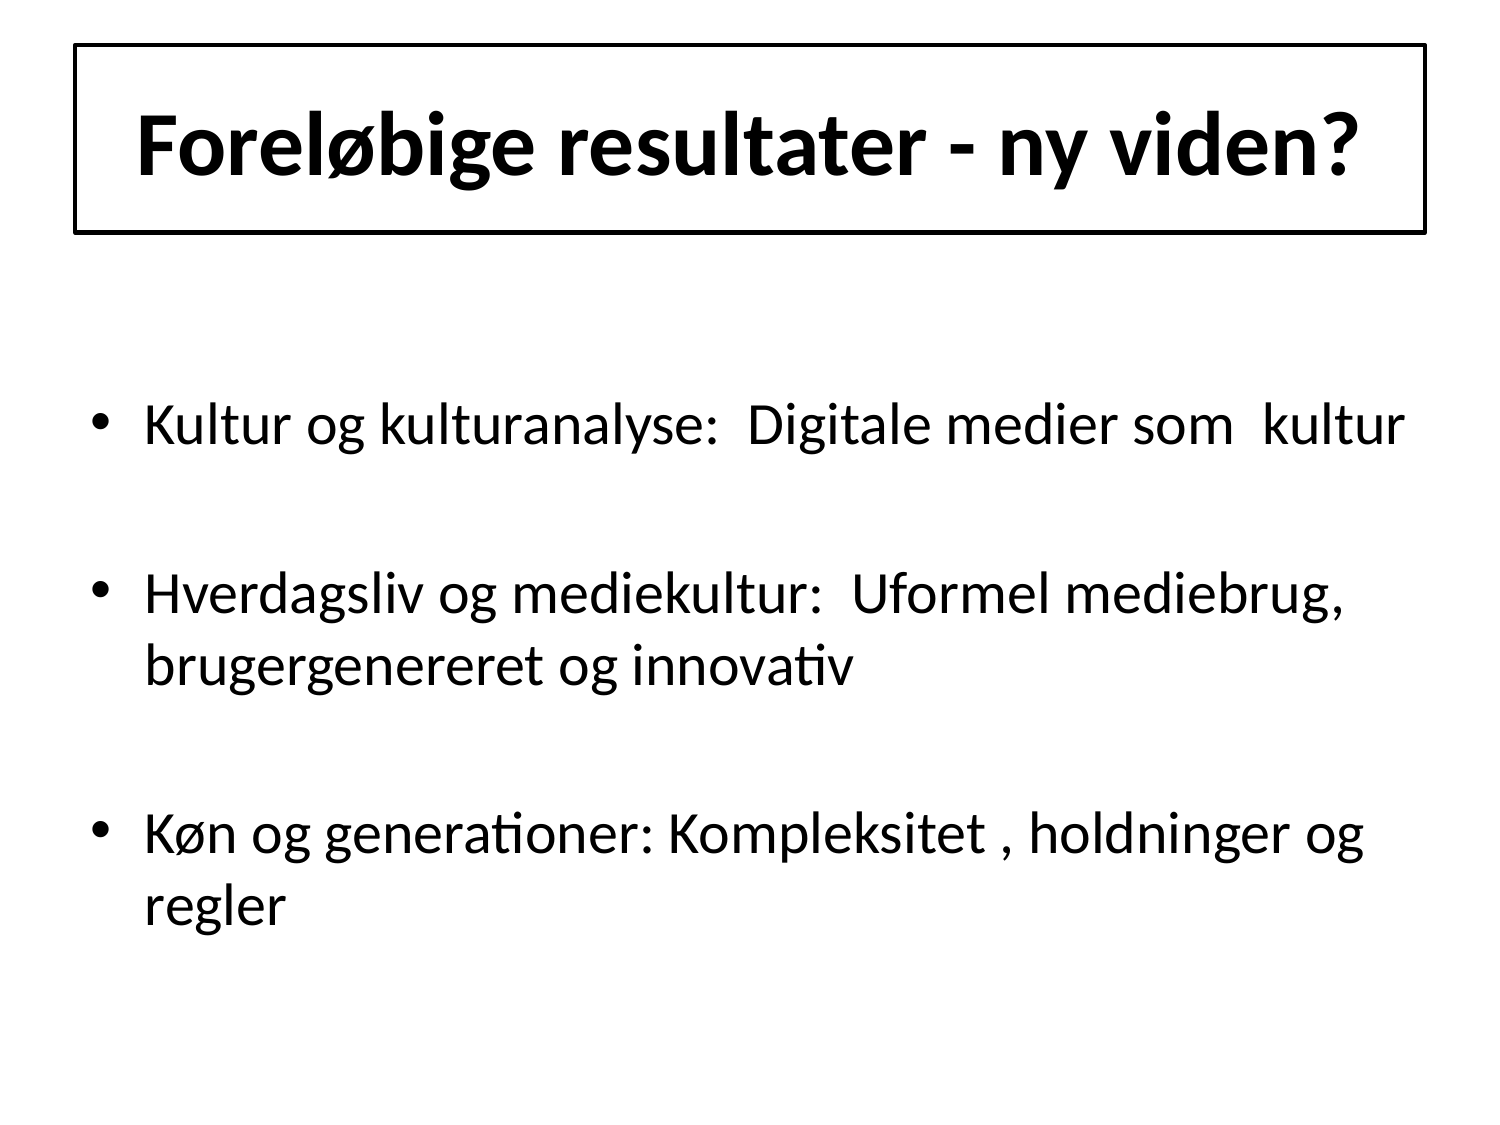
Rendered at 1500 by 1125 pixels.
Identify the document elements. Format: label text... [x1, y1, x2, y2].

title Foreløbige resultater - ny viden? [73, 43, 1427, 235]
list Kultur og kulturanalyse: Digitale medier som kultur Hverdagsliv og mediekultur: Uformel mediebrug, brugergenereret og innovativ Køn og generationer: Kompleksitet , holdninger og regler [75, 302, 1425, 1005]
